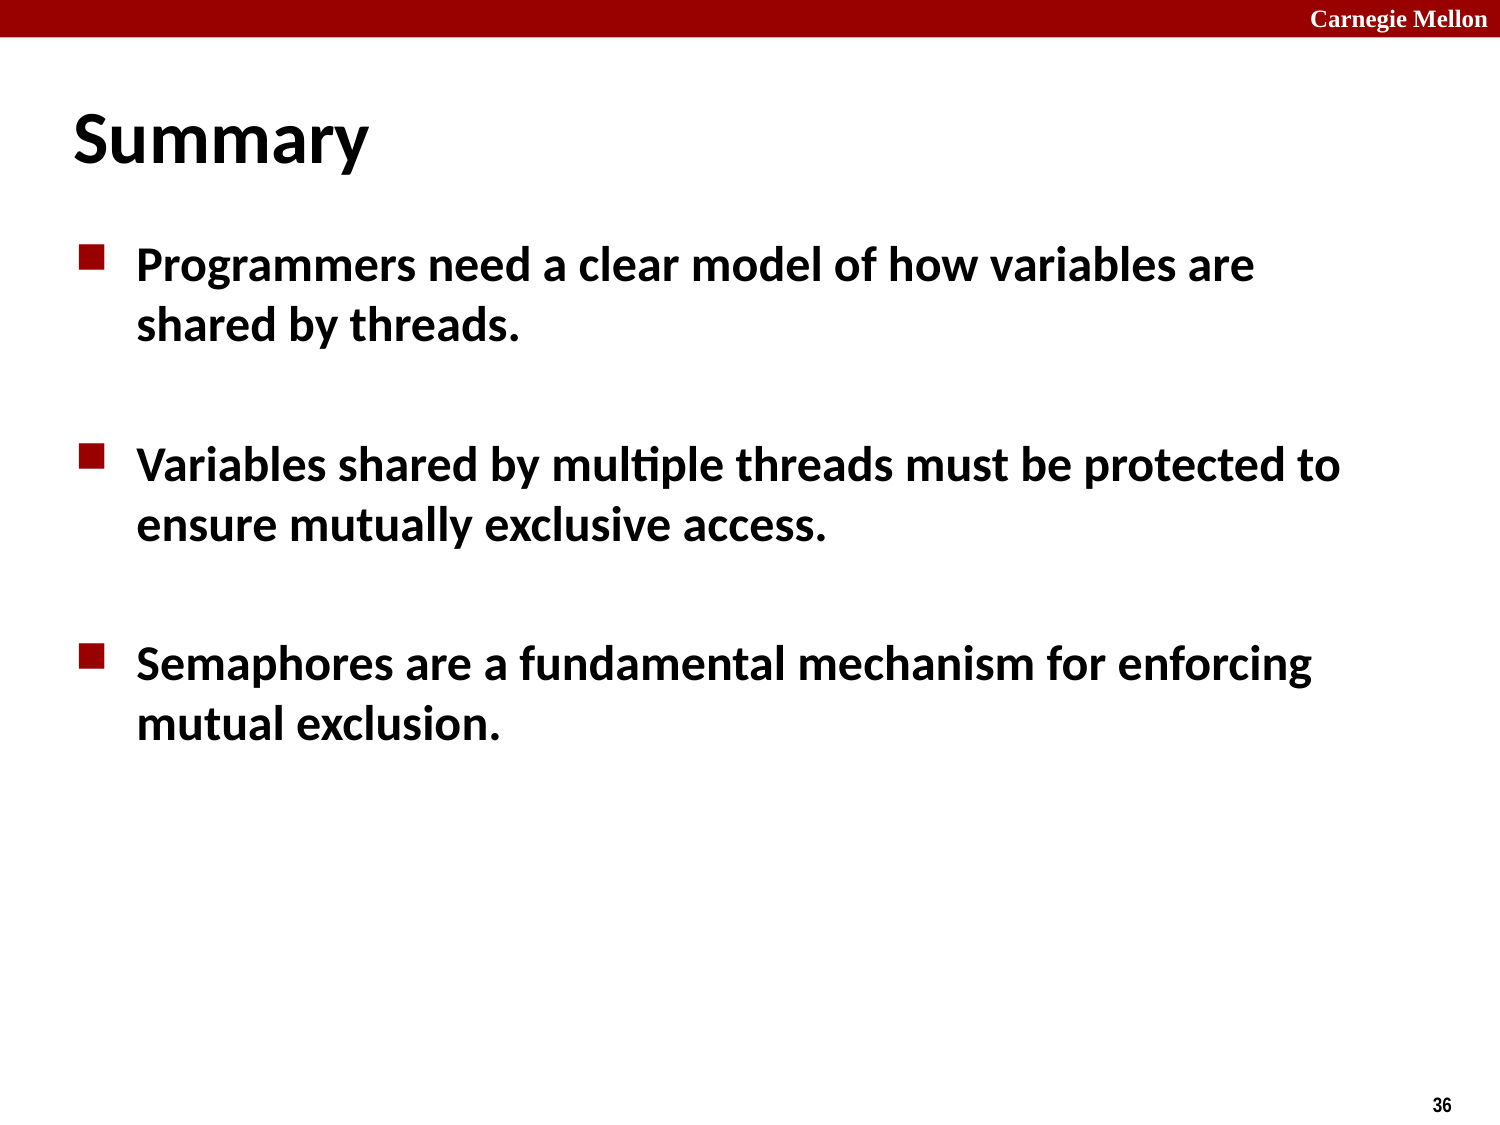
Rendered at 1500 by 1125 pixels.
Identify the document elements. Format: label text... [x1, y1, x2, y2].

title Summary [58, 71, 1305, 197]
list Programmers need a clear model of how variables are shared by threads. Variables shared by multiple threads must be protected to ensure mutually exclusive access. Semaphores are a fundamental mechanism for enforcing mutual exclusion. [64, 223, 1361, 1040]
